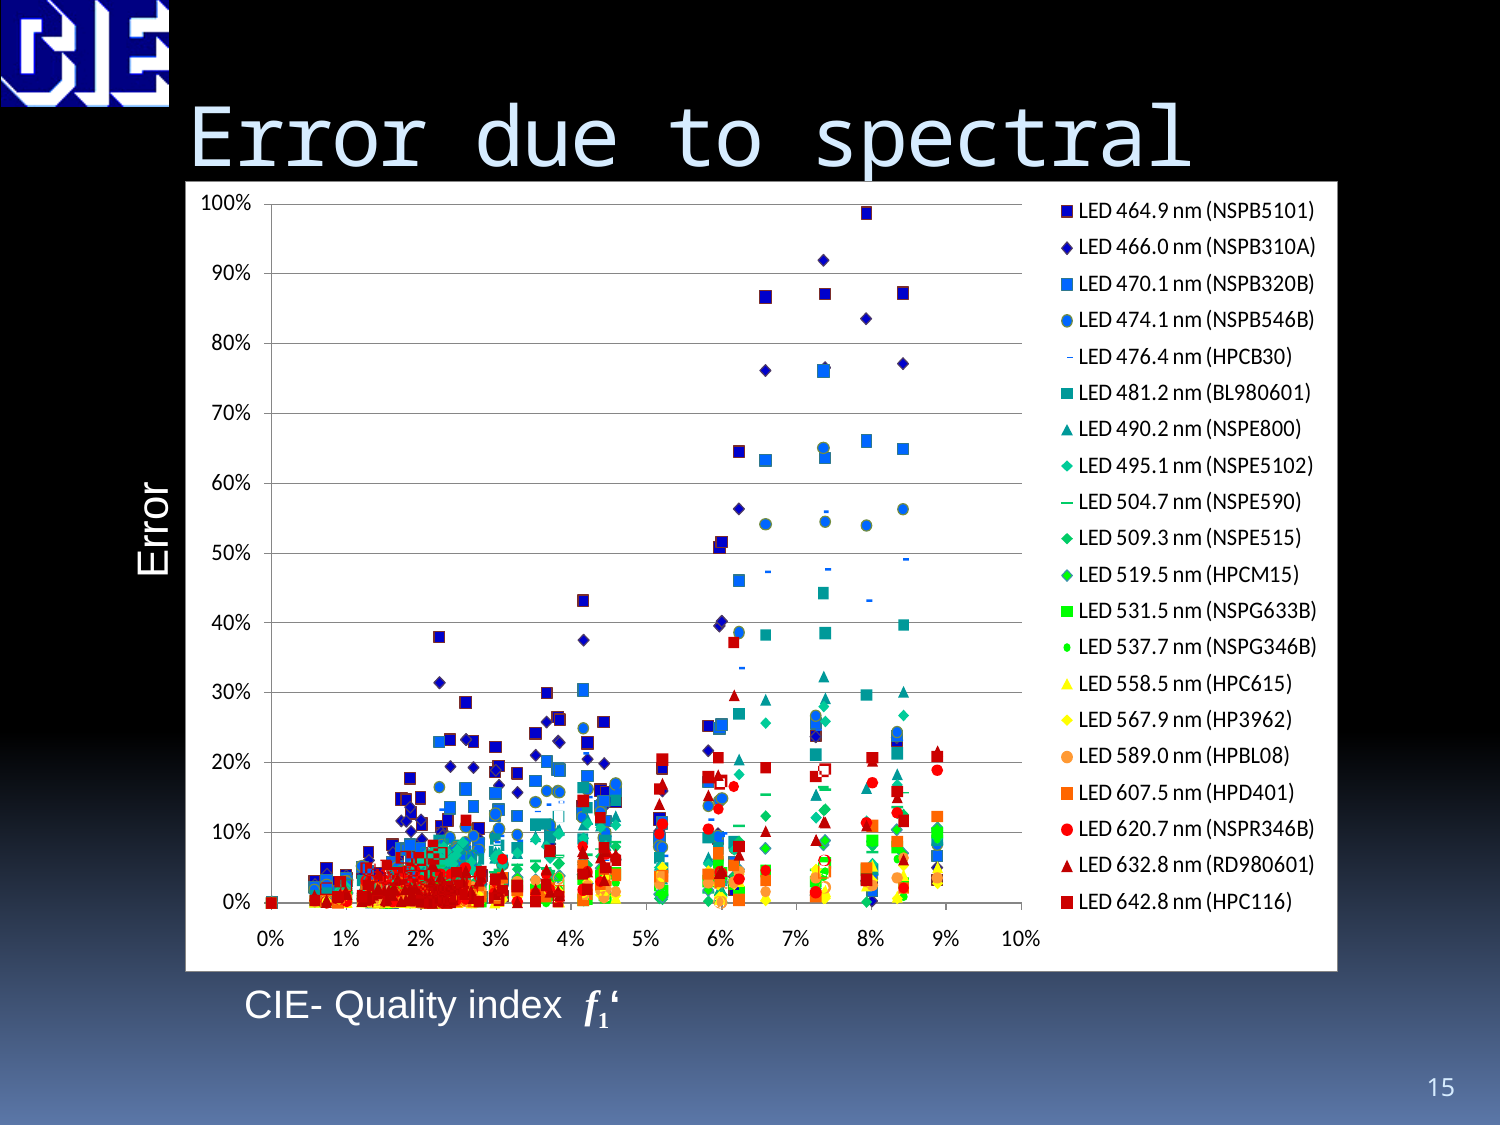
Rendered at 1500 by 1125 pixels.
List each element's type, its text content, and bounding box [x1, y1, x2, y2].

text_box Error [117, 468, 174, 593]
slide_number 15 [1412, 1052, 1488, 1113]
title Error due to spectral mismatch of photometer [173, 76, 1500, 170]
picture [182, 179, 1339, 973]
text_box CIE- Quality index f1‘ [230, 982, 634, 1040]
